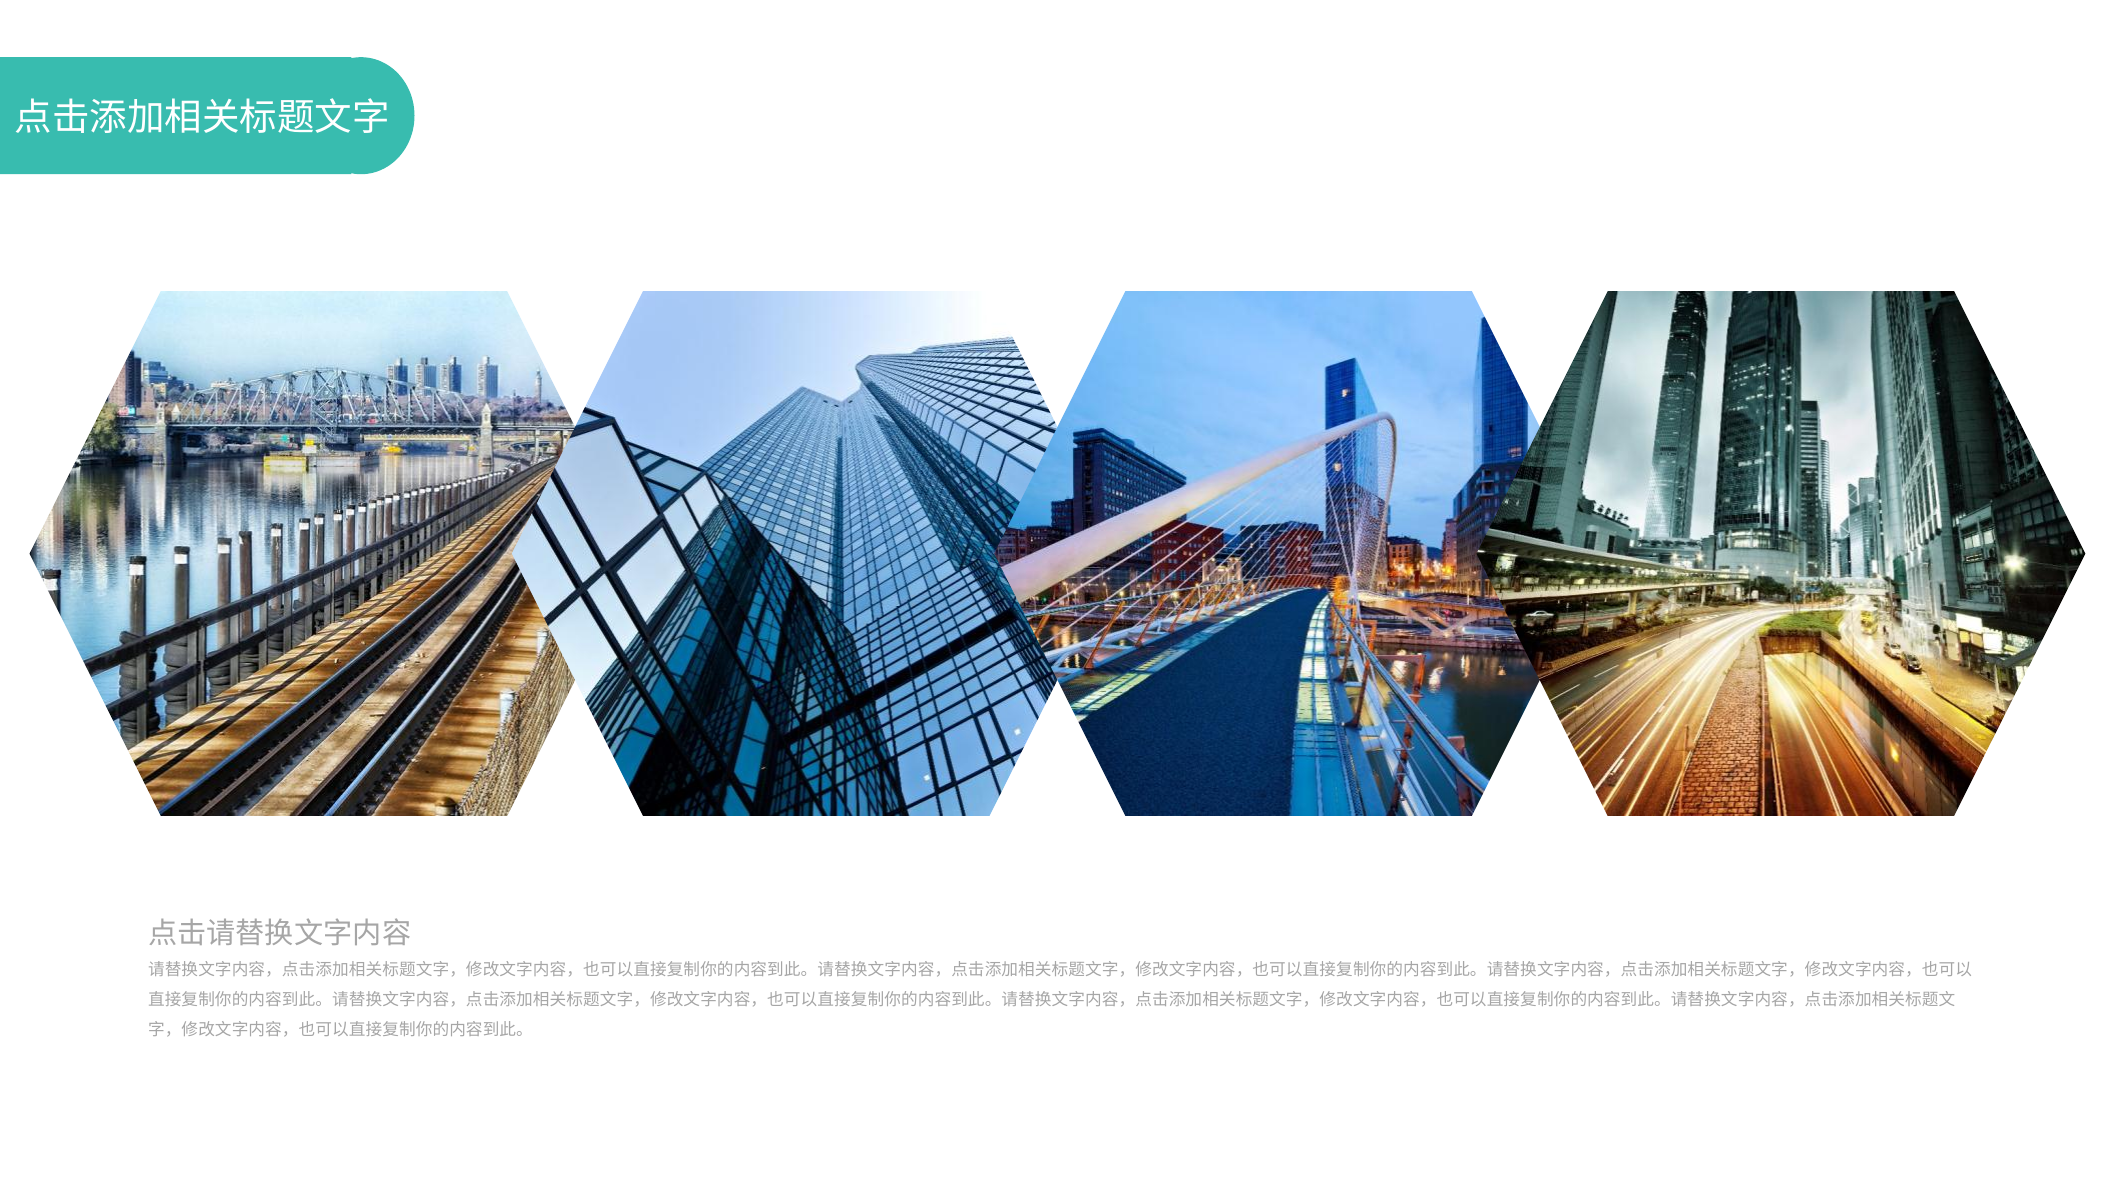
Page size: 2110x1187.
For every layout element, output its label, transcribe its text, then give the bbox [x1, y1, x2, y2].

text_box [28, 290, 575, 817]
text_box [993, 290, 1540, 817]
text_box [510, 290, 1057, 817]
text_box [1475, 290, 2087, 817]
text_box 点击请替换文字内容 请替换文字内容，点击添加相关标题文字，修改文字内容，也可以直接复制你的内容到此。请替换文字内容，点击添加相关标题文字，修改文字内容，也可以直接复制你的内容到此。请替换文字内容，点击添加相关标题文字，修改文字内容，也可以直接复制你的内容到此。请替换文字内容，点击添加相关标题文字，修改文字内容，也可以直接复制你的内容到此。请替换文字内容，点击添加相关标题文字，修改文字内容，也可以直接复制你的内容到此。请替换文字内容，点击添加相关标题文字，修改文字内容，也可以直接复制你的内容到此。 [133, 889, 1993, 1047]
text_box 点击添加相关标题文字 [0, 85, 415, 146]
